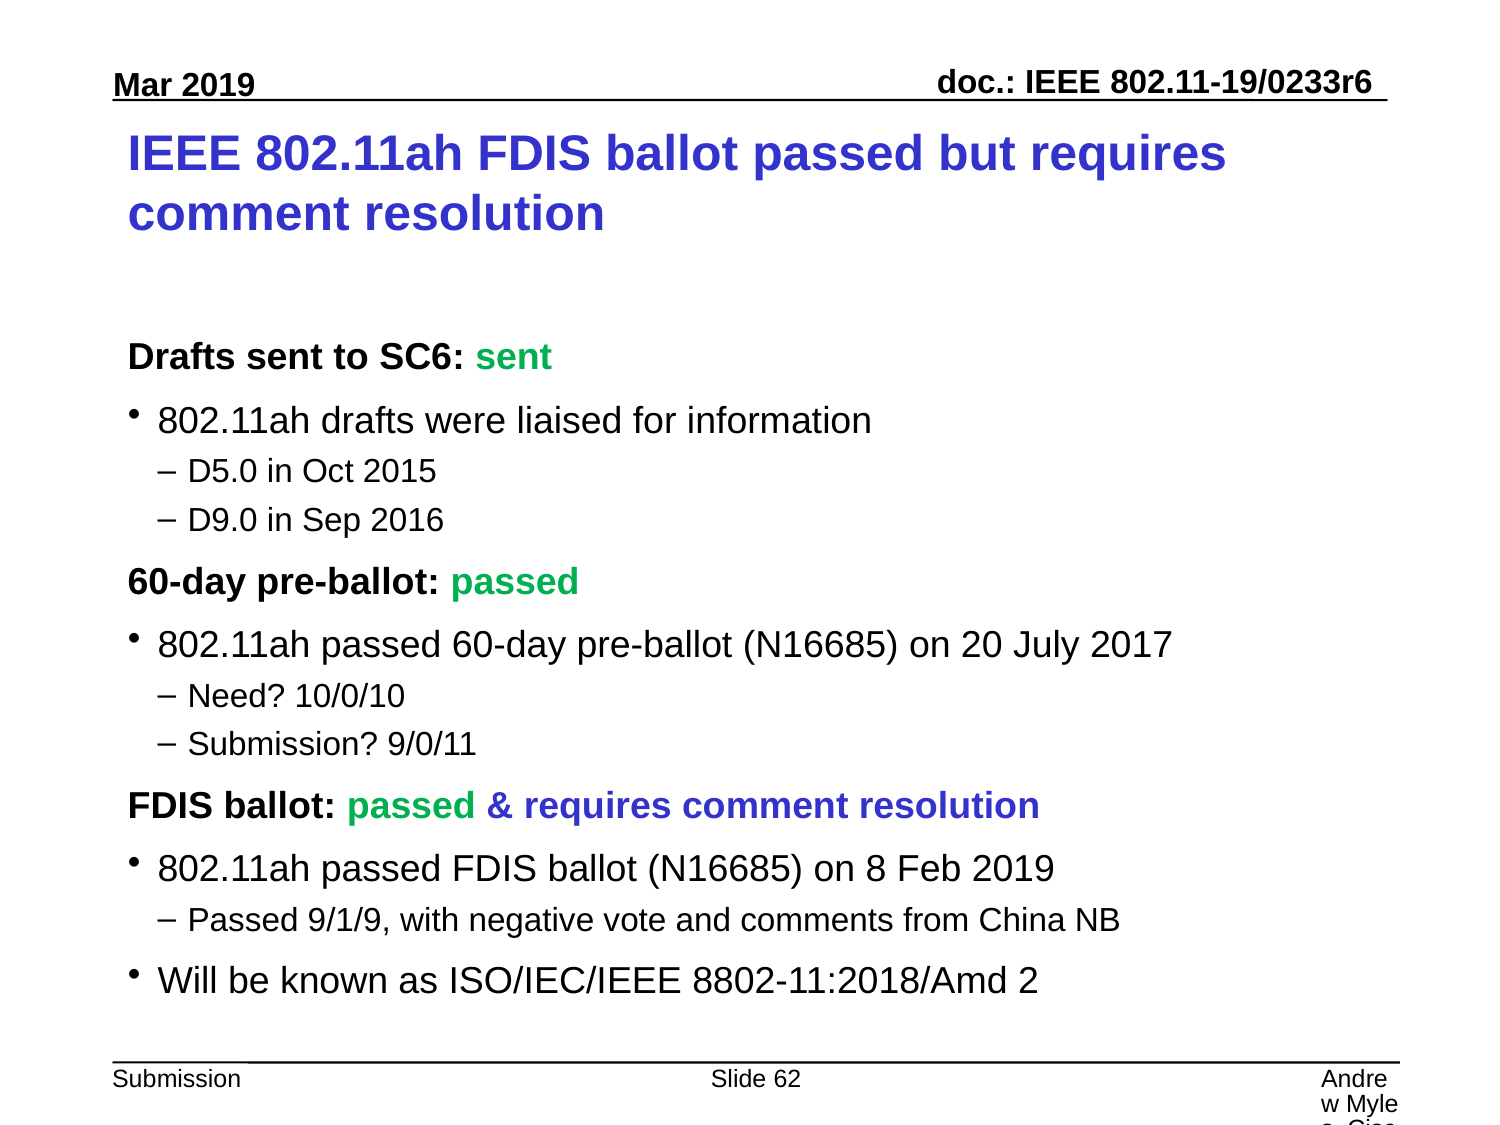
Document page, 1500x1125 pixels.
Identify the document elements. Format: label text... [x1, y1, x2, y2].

footer Andrew Myles, Cisco [1320, 1061, 1402, 1093]
slide_number Slide 62 [709, 1061, 803, 1093]
title IEEE 802.11ah FDIS ballot passed but requires comment resolution [112, 112, 1388, 288]
list Drafts sent to SC6: sent 802.11ah drafts were liaised for information D5.0 in Oct 2015 D9.0 in Sep 2016 60-day pre-ballot: passed 802.11ah passed 60-day pre-ballot (N16685) on 20 July 2017 Need? 10/0/10 Submission? 9/0/11 FDIS ballot: passed & requires comment resolution 802.11ah passed FDIS ballot (N16685) on 8 Feb 2019 Passed 9/1/9, with negative vote and comments from China NB Will be known as ISO/IEC/IEEE 8802-11:2018/Amd 2 [112, 324, 1388, 1000]
